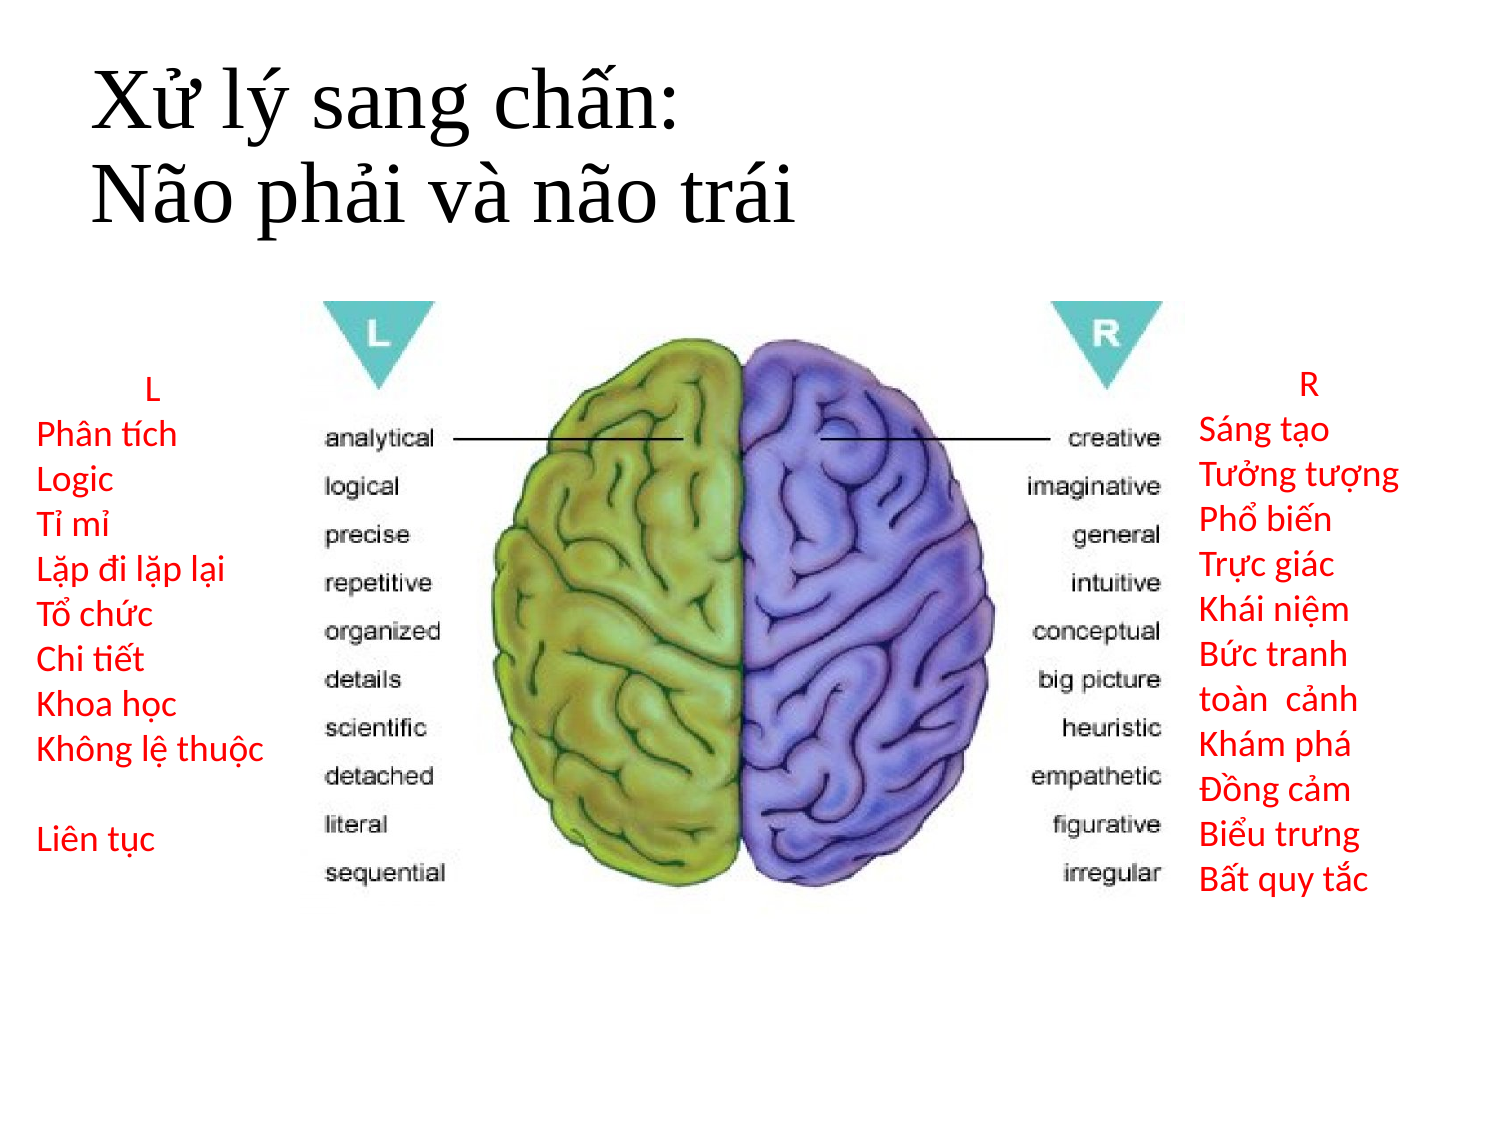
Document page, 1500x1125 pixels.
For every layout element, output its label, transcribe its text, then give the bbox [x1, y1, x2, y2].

title Xử lý sang chấn: Não phải và não trái [75, 45, 1425, 250]
text_box R Sáng tạo Tưởng tượng Phổ biến Trực giác Khái niệm Bức tranh toàn cảnh Khám phá Đồng cảm Biểu trưng Bất quy tắc [1185, 351, 1435, 907]
picture [299, 301, 1185, 920]
text_box L Phân tích Logic Tỉ mỉ Lặp đi lặp lại Tổ chức Chi tiết Khoa học Không lệ thuộc Liên tục [21, 356, 284, 912]
